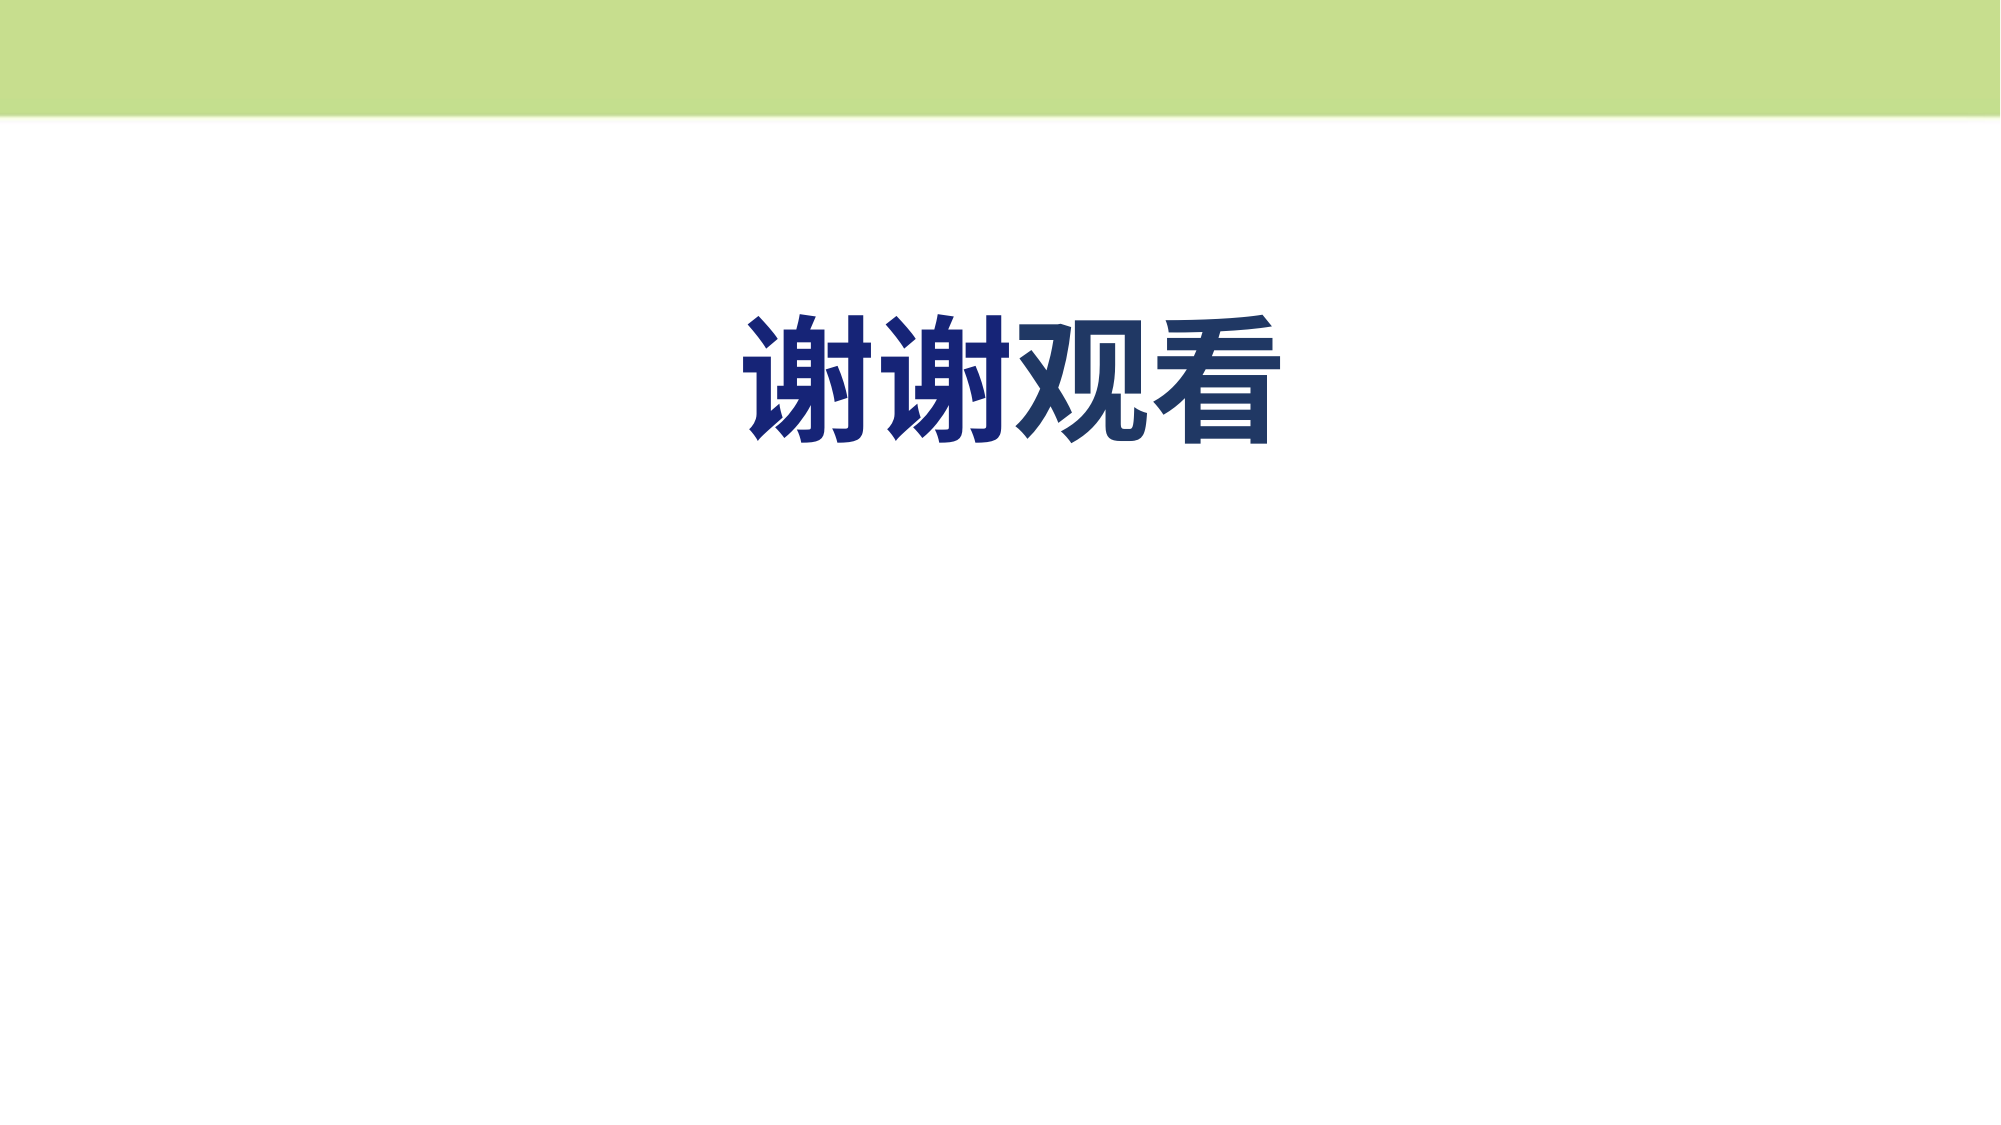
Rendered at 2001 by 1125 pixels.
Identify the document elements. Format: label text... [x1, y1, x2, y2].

picture [0, 0, 2001, 1125]
title 谢谢观看 [530, 305, 1497, 494]
